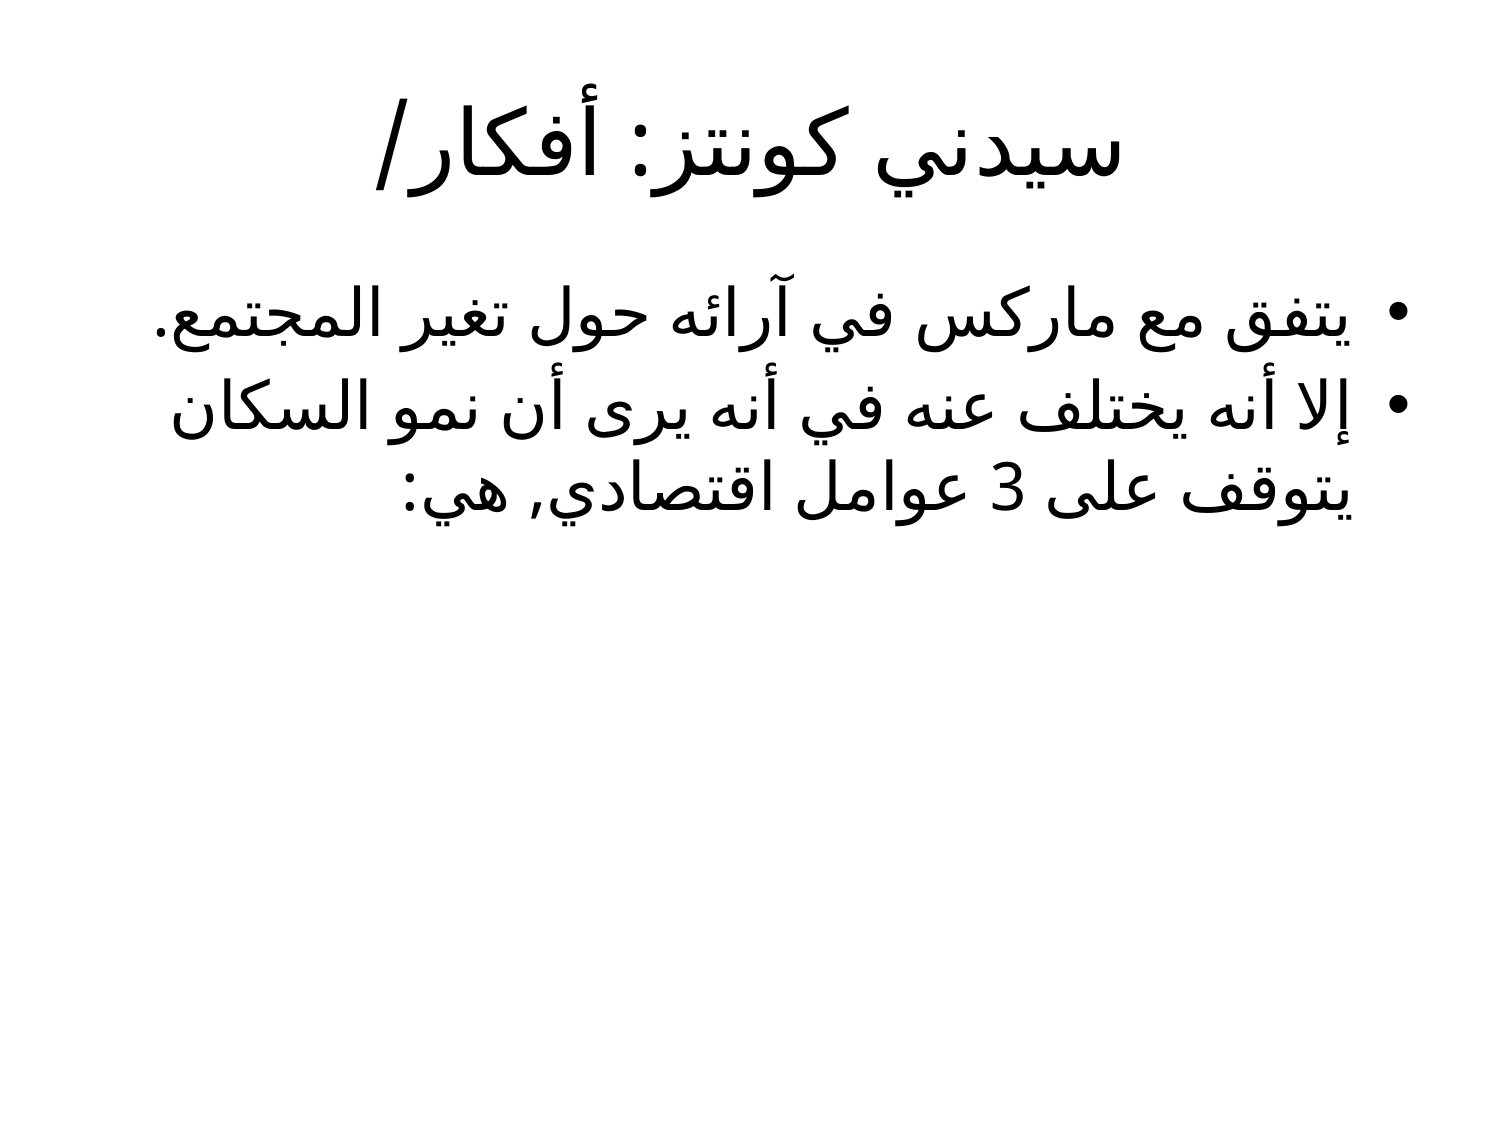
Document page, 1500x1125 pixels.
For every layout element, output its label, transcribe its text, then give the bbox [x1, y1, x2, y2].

list يتفق مع ماركس في آرائه حول تغير المجتمع. إلا أنه يختلف عنه في أنه يرى أن نمو السكان يتوقف على 3 عوامل اقتصادي, هي: [75, 262, 1425, 1005]
title سيدني كونتز: أفكار/ [75, 45, 1425, 233]
